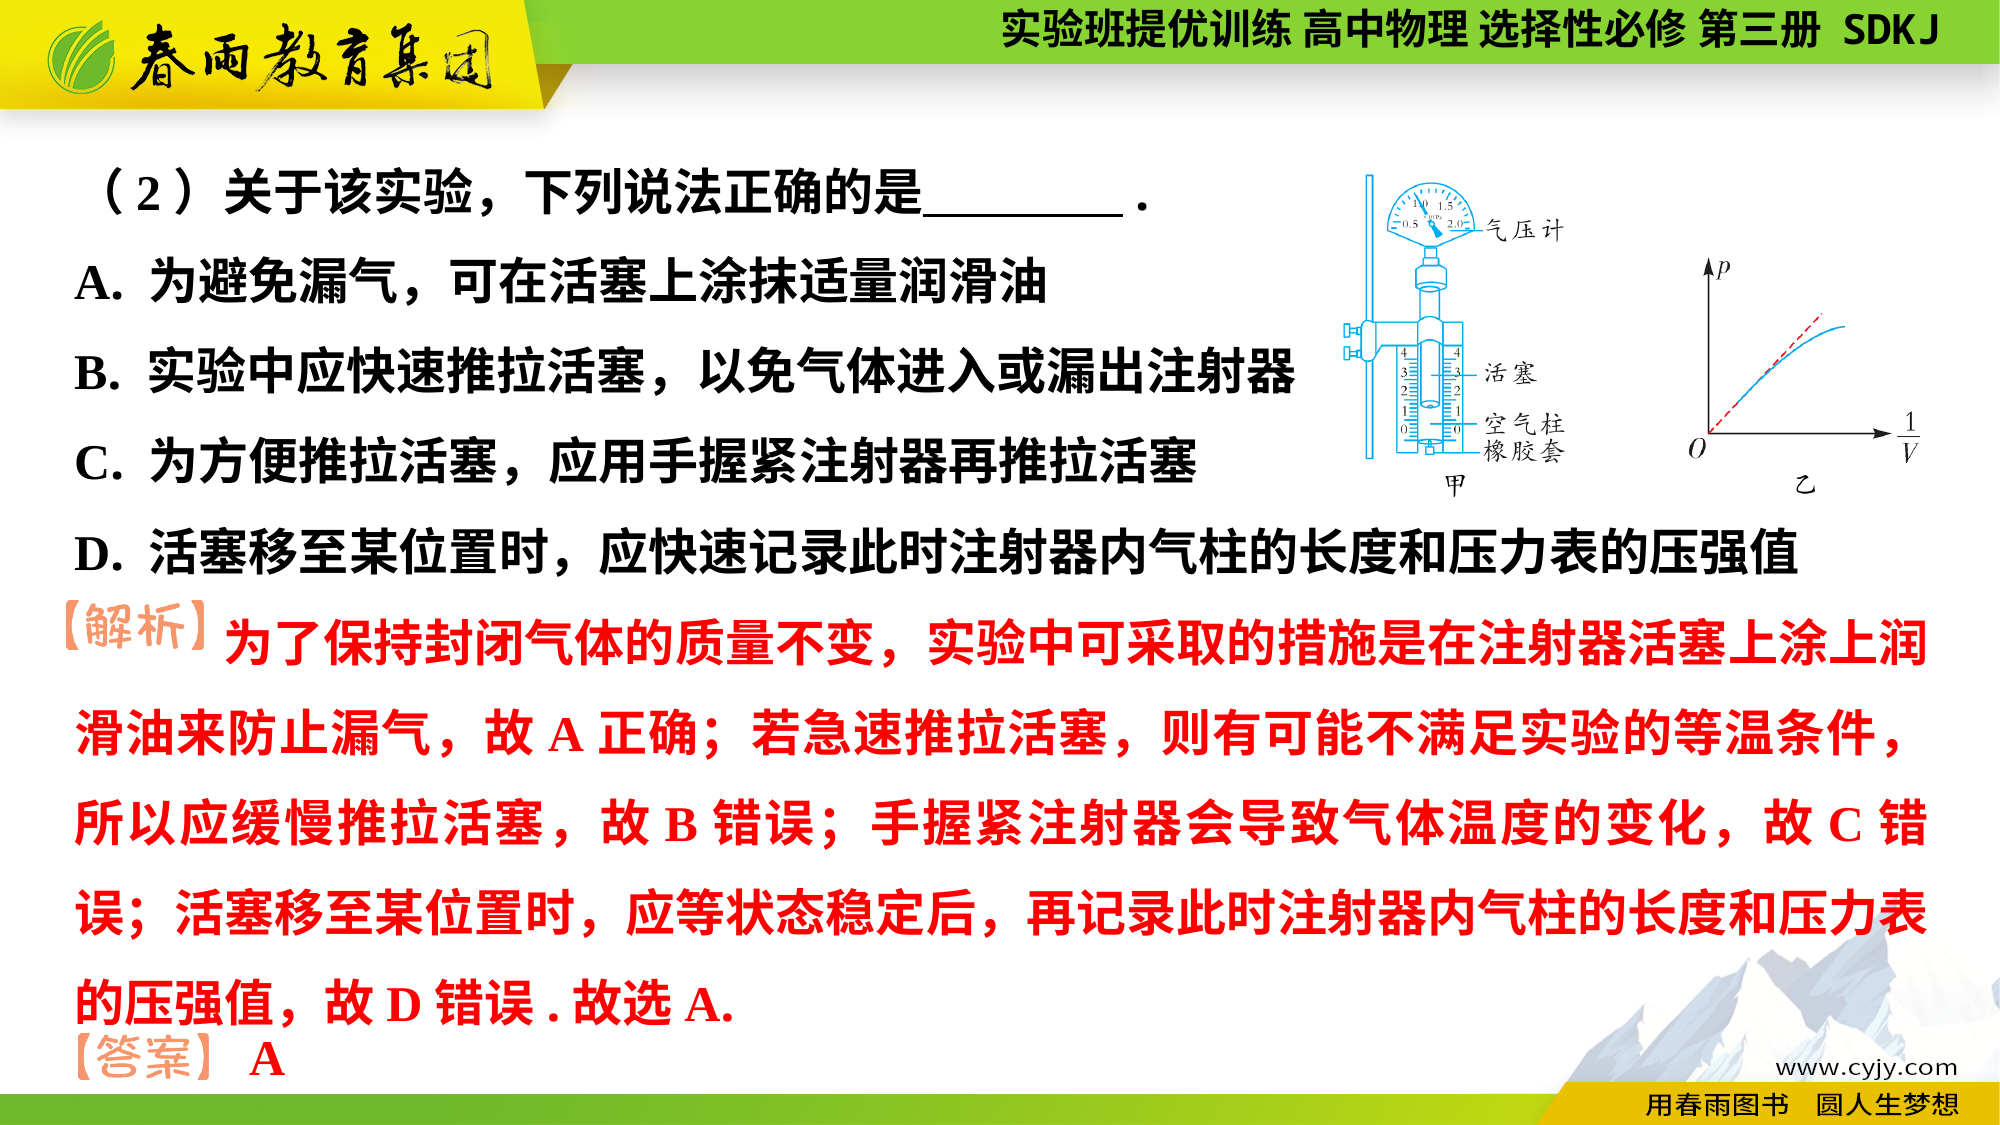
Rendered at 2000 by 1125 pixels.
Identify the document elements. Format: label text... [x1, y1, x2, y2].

list （2）关于该实验，下列说法正确的是 . A. 为避免漏气，可在活塞上涂抹适量润滑油 B. 实验中应快速推拉活塞，以免气体进入或漏出注射器 C. 为方便推拉活塞，应用手握紧注射器再推拉活塞 D. 活塞移至某位置时，应快速记录此时注射器内气柱的长度和压力表的压强值 [59, 122, 1944, 574]
text_box A [59, 1018, 1944, 1094]
picture [0, 0, 2000, 1125]
text_box 为了保持封闭气体的质量不变，实验中可采取的措施是在注射器活塞上涂上润滑油来防止漏气，故A正确；若急速推拉活塞，则有可能不满足实验的等温条件，所以应缓慢推拉活塞，故B错误；手握紧注射器会导致气体温度的变化，故C错误；活塞移至某位置时，应等状态稳定后，再记录此时注射器内气柱的长度和压力表的压强值，故D错误.故选A. [59, 574, 1944, 1018]
